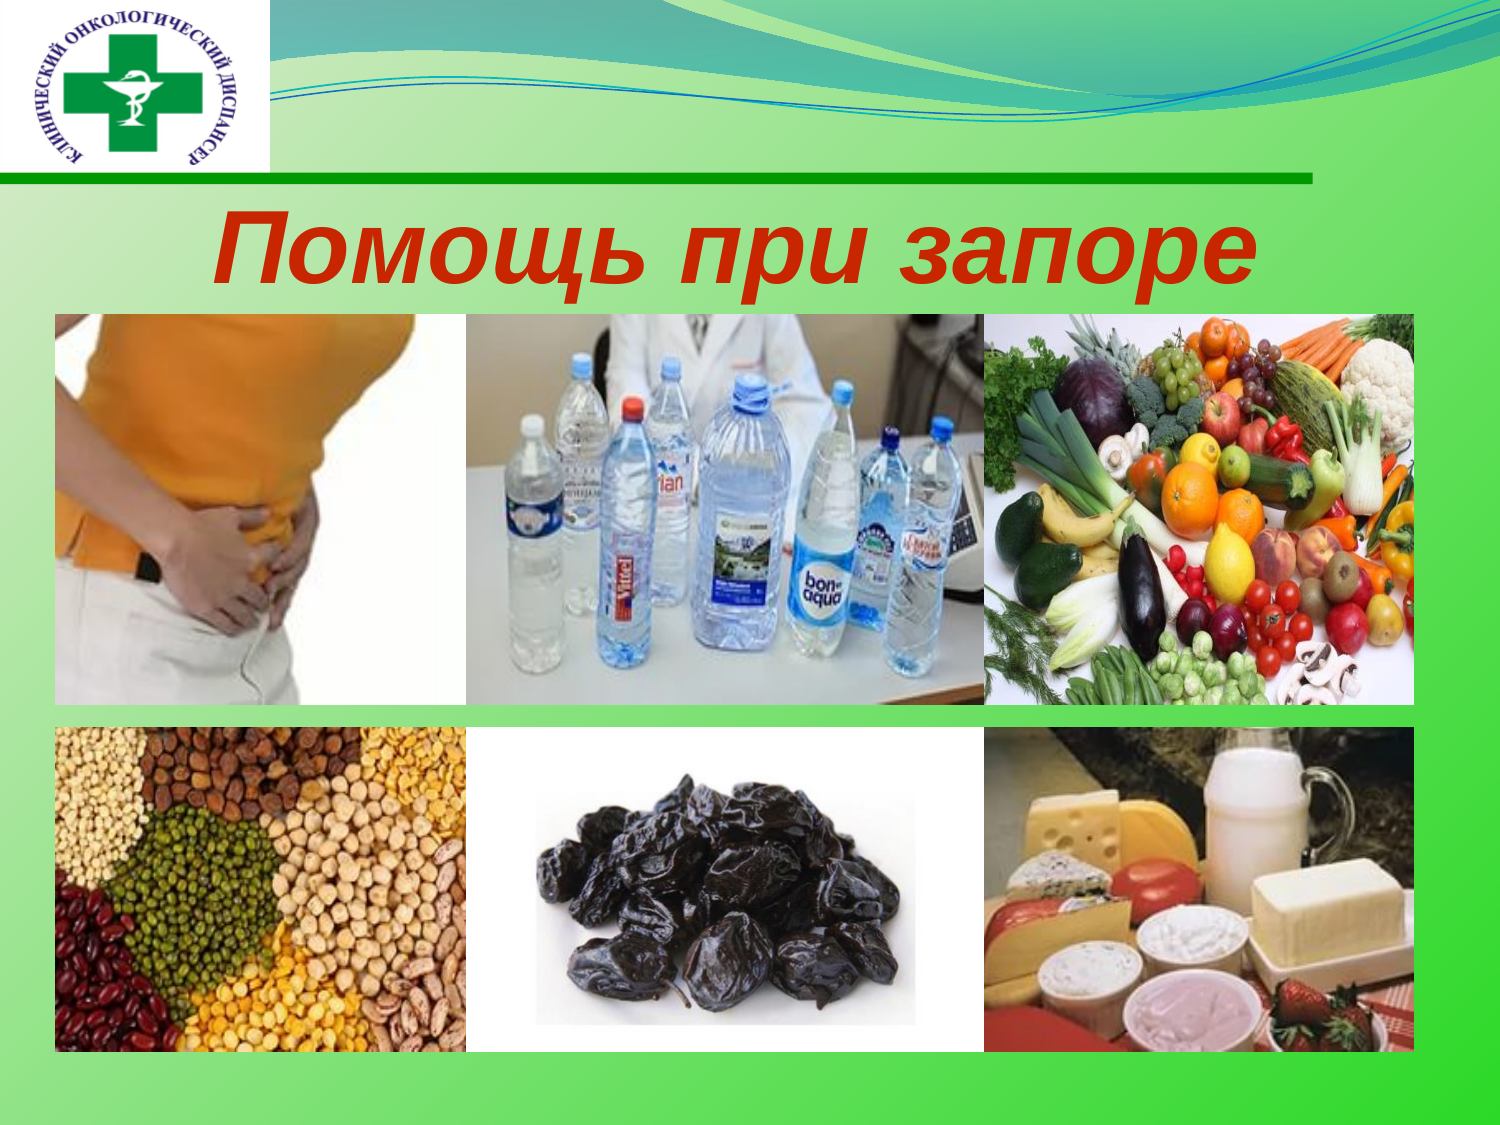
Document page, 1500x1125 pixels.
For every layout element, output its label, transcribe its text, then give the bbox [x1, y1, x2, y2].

text_box [0, 172, 1313, 185]
picture [0, 0, 270, 173]
picture [55, 727, 1414, 1052]
subtitle Помощь при запоре [100, 196, 1377, 291]
picture [55, 314, 1414, 705]
